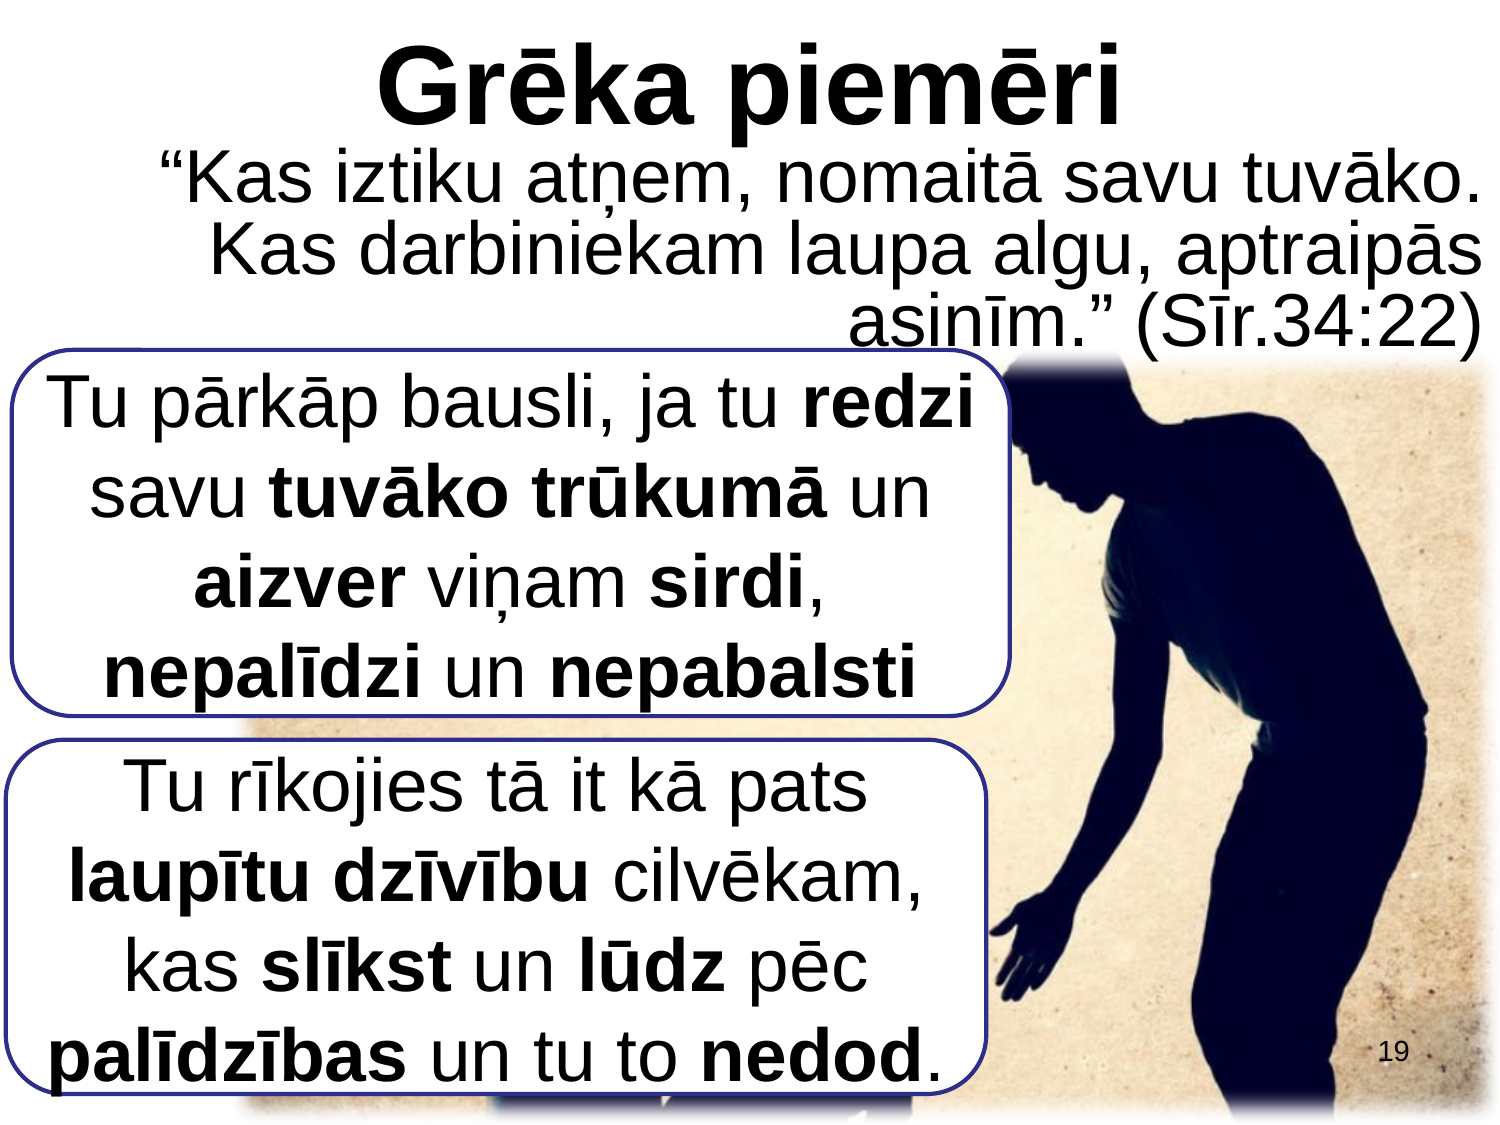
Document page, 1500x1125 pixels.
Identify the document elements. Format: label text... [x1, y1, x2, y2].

text_box Grēka piemēri [0, 30, 1500, 137]
picture [229, 349, 1500, 1125]
text_box Tu pārkāp bausli, ja tu redzi savu tuvāko trūkumā un aizver viņam sirdi, nepalīdzi un nepabalsti [9, 347, 954, 719]
text_box “Kas iztiku atņem, nomaitā savu tuvāko. Kas darbiniekam laupa algu, aptraipās asinīm.” (Sīr.34:22) [0, 137, 1500, 338]
text_box Tu rīkojies tā it kā pats laupītu dzīvību cilvēkam, kas slīkst un lūdz pēc palīdzības un tu to nedod. [3, 737, 224, 1097]
